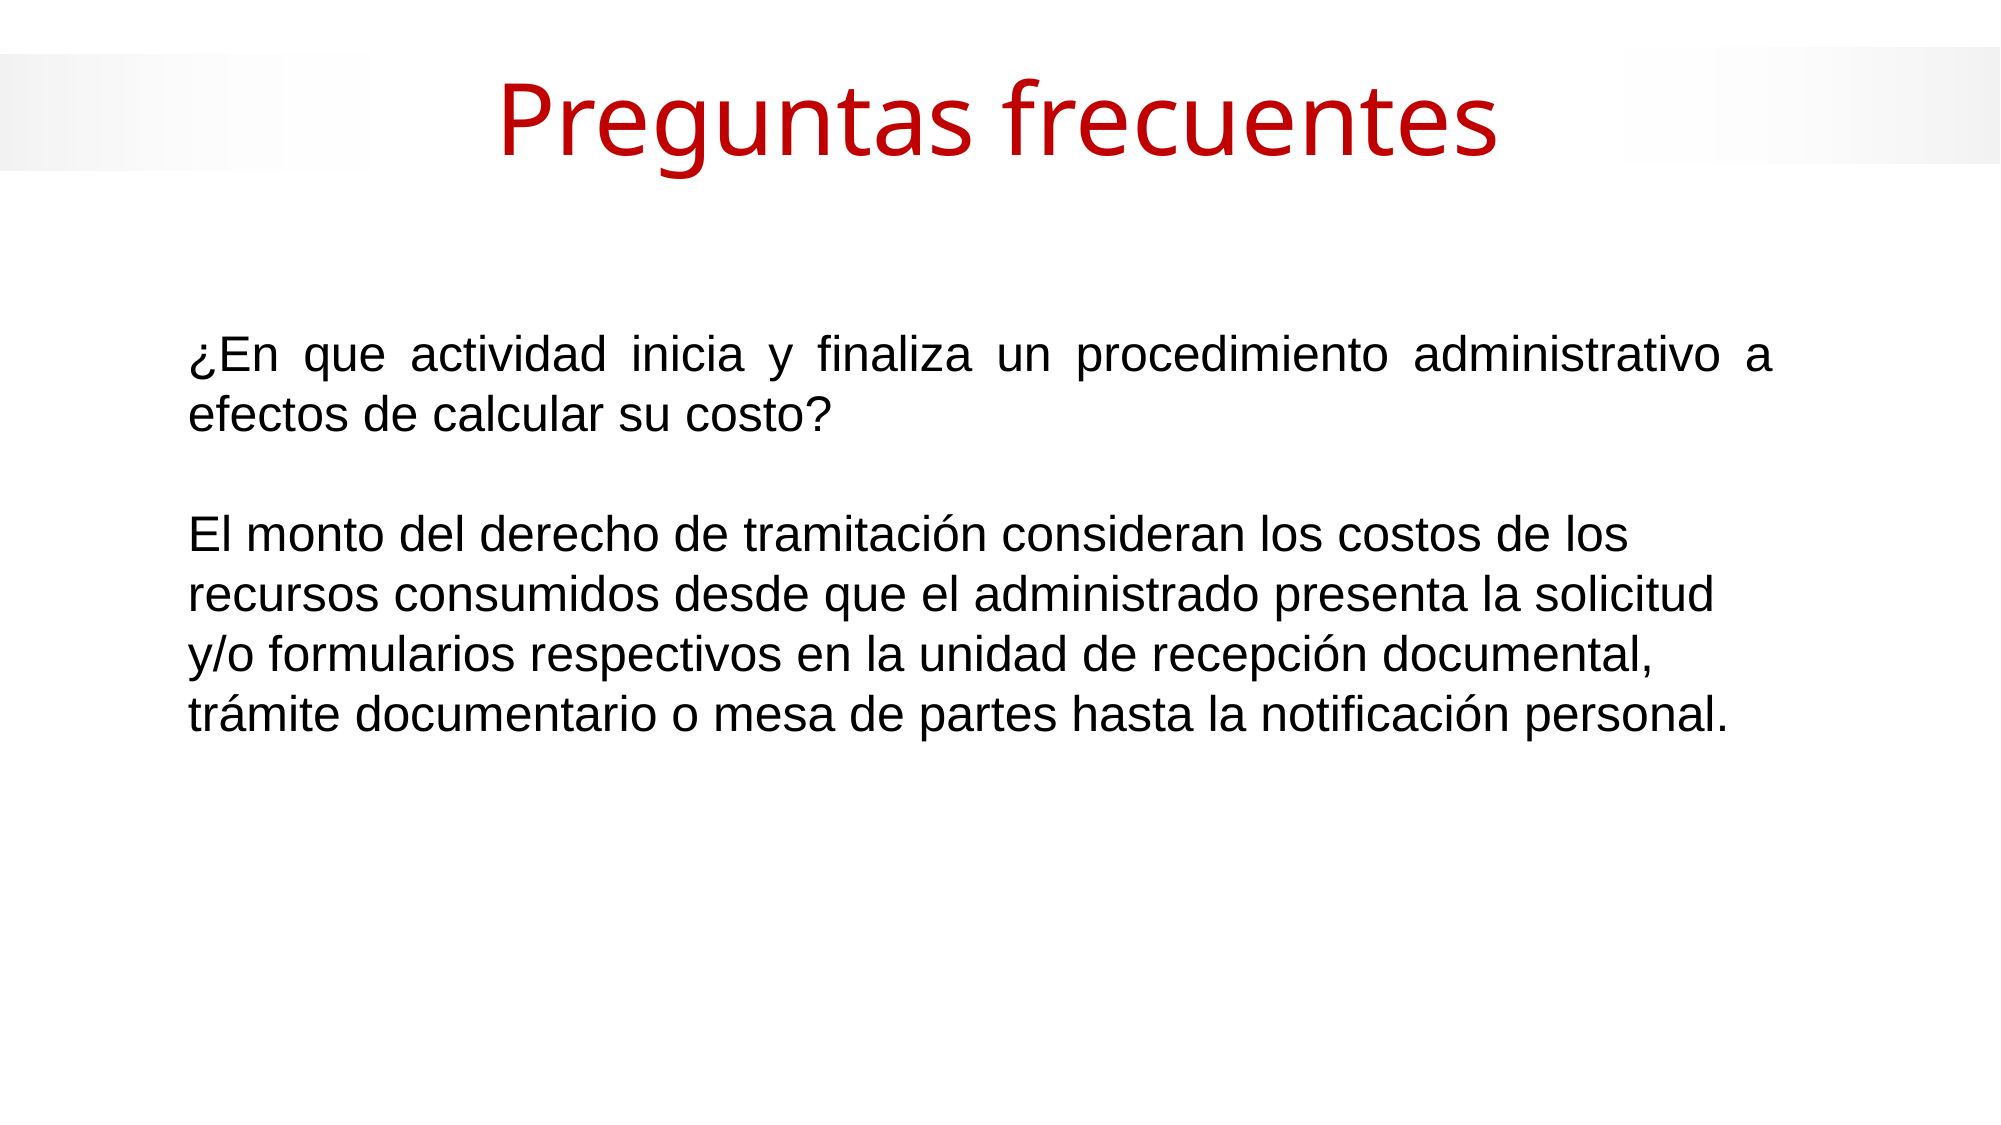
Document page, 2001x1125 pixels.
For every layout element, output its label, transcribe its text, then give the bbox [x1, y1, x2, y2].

text_box Preguntas frecuentes [0, 47, 2000, 183]
text_box ¿En que actividad inicia y finaliza un procedimiento administrativo a efectos de calcular su costo? El monto del derecho de tramitación consideran los costos de los recursos consumidos desde que el administrado presenta la solicitud y/o formularios respectivos en la unidad de recepción documental, trámite documentario o mesa de partes hasta la notificación personal. [173, 314, 1789, 750]
